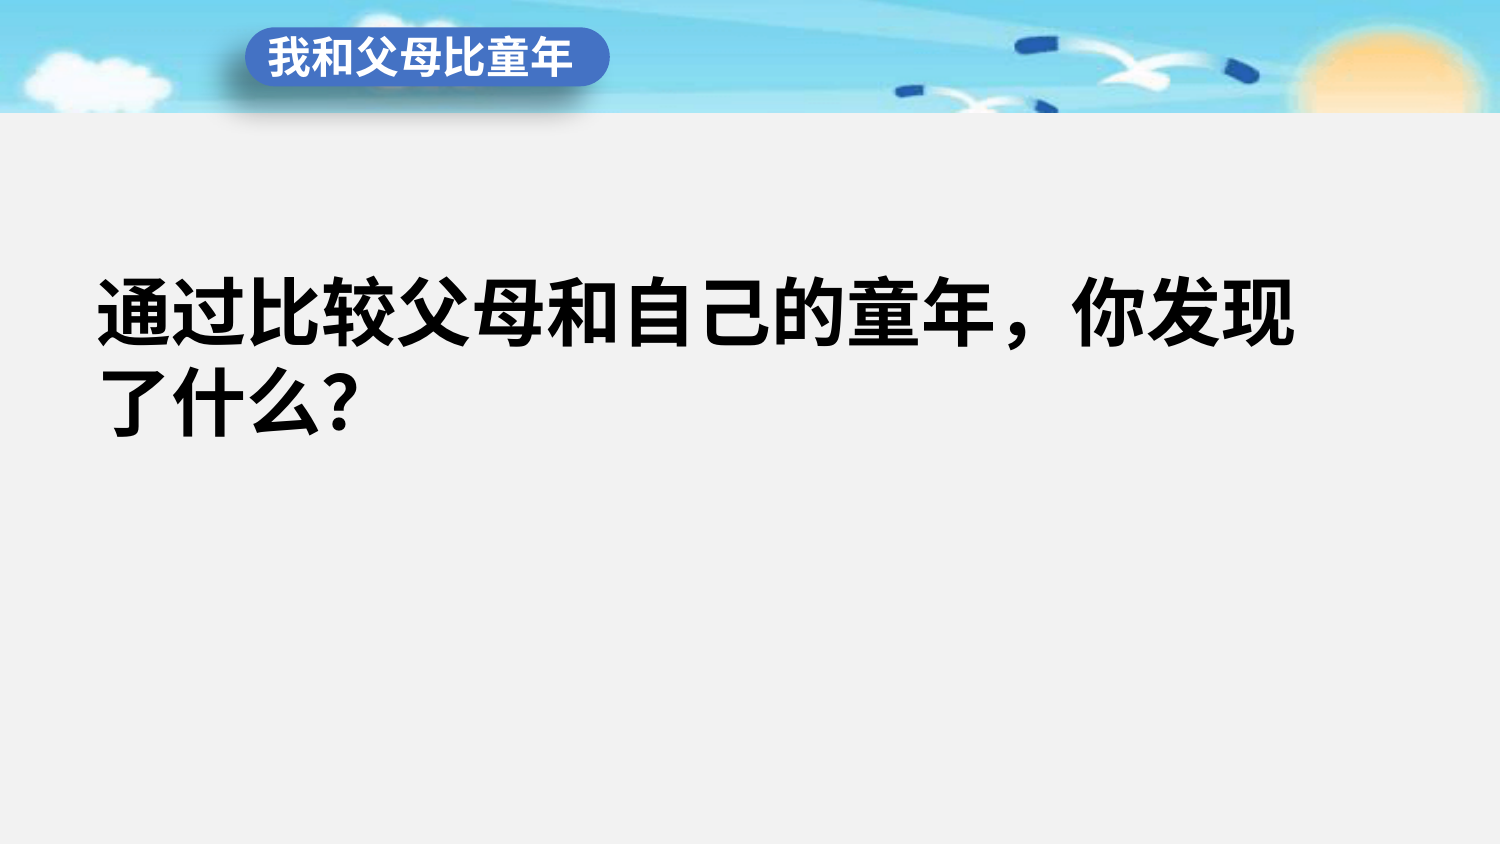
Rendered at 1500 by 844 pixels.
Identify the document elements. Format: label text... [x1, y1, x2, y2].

text_box 通过比较父母和自己的童年，你发现了什么？ [85, 259, 1379, 451]
picture [0, 0, 1500, 113]
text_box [245, 23, 662, 89]
